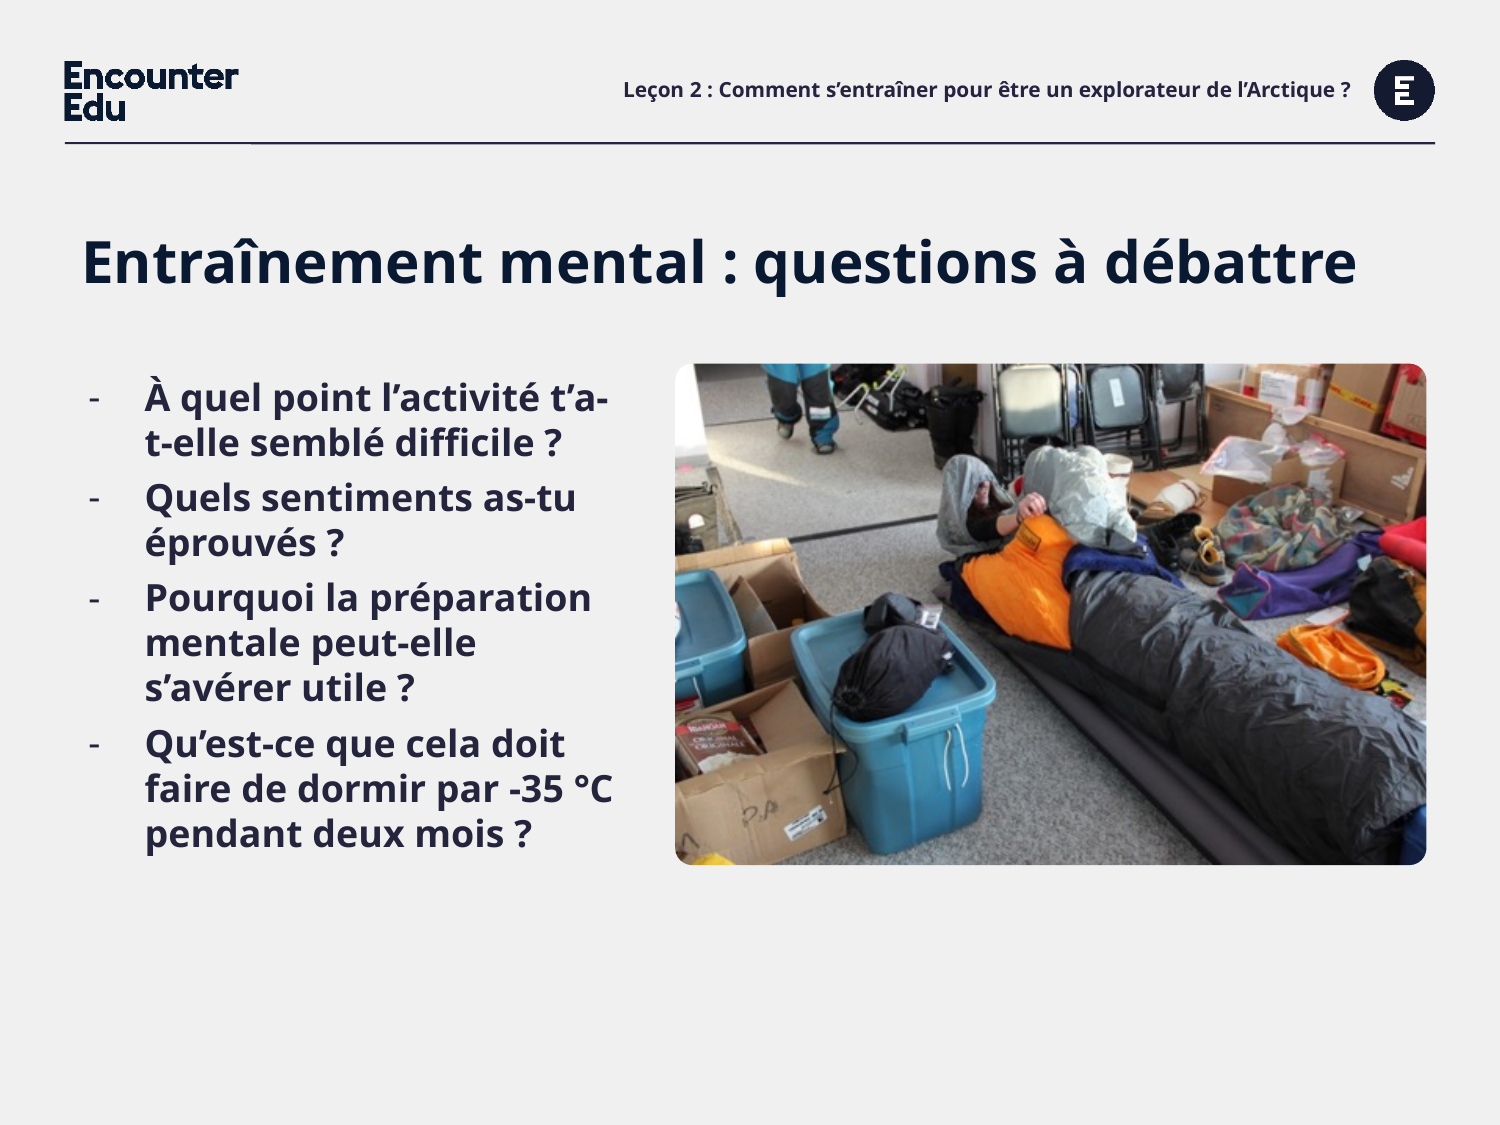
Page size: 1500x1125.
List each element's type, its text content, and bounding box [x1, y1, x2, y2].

text_box À quel point l’activité t’a-t-elle semblé difficile ? Quels sentiments as-tu éprouvés ? Pourquoi la préparation mentale peut-elle s’avérer utile ? Qu’est-ce que cela doit faire de dormir par -35 °C pendant deux mois ? [73, 367, 635, 863]
picture [1372, 58, 1436, 122]
picture [674, 363, 1427, 866]
title Leçon 2 : Comment s’entraîner pour être un explorateur de l’Arctique ? [610, 67, 1359, 114]
text_box Entraînement mental : questions à débattre [73, 163, 1424, 367]
picture [60, 59, 243, 122]
